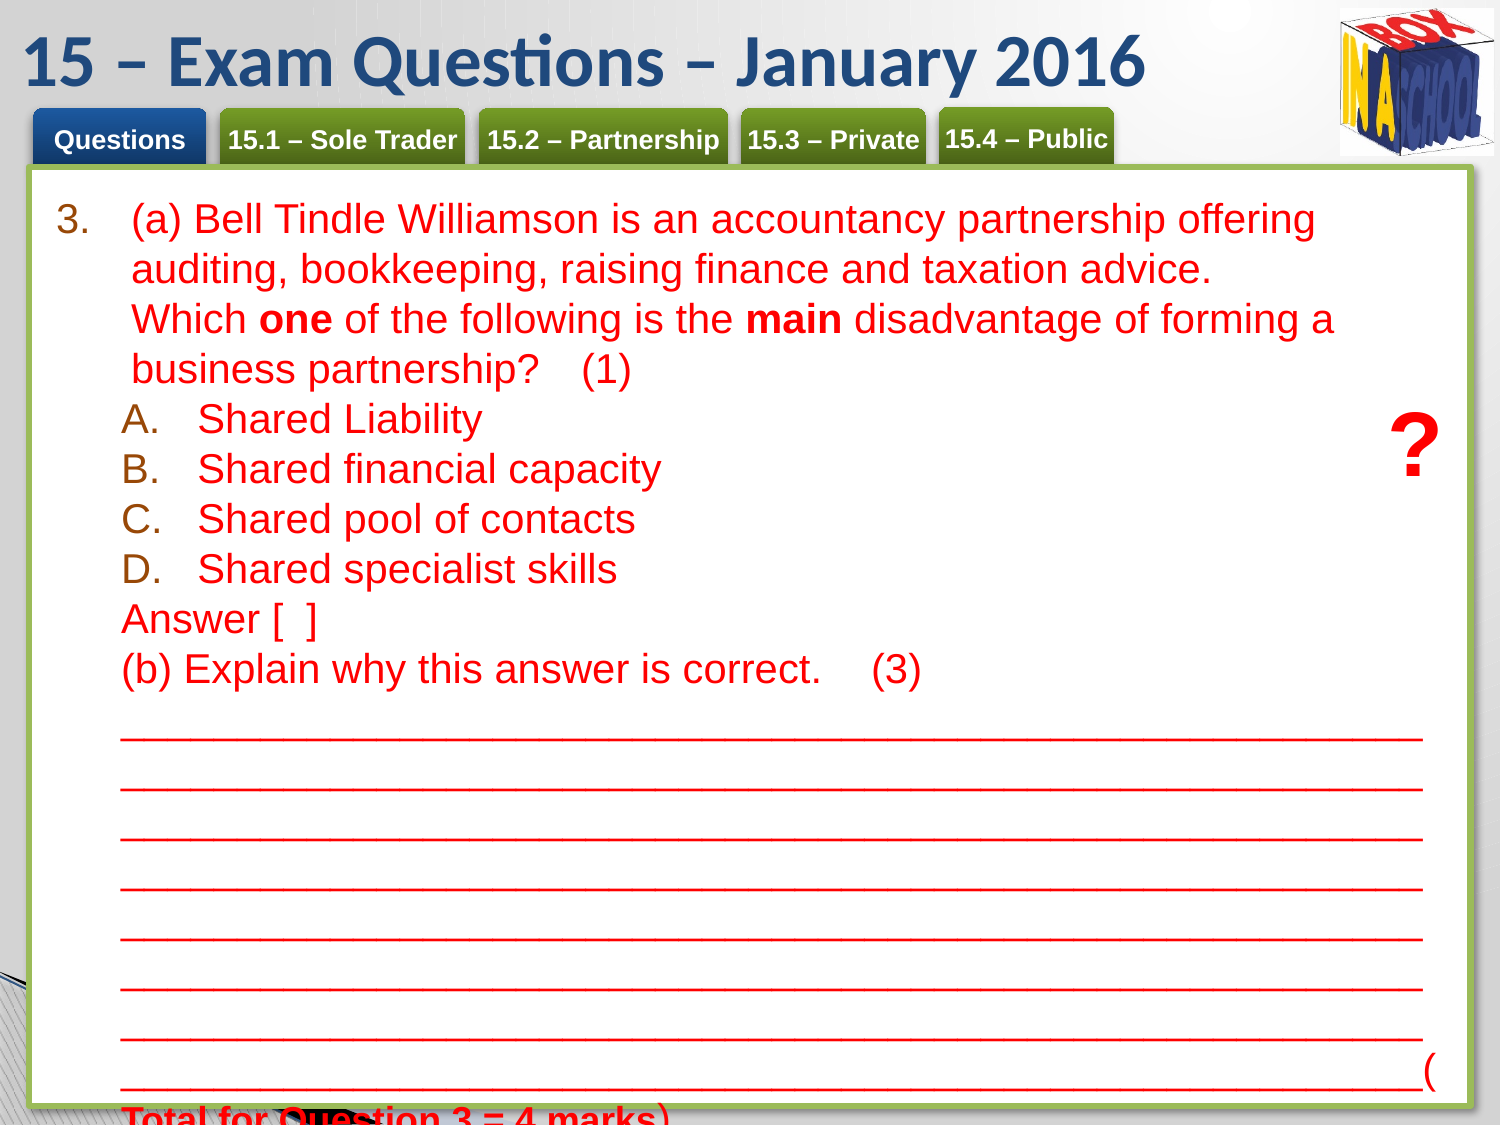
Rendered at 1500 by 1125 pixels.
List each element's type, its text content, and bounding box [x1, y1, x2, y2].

text_box ? [1372, 377, 1459, 502]
picture [1340, 8, 1495, 156]
title 15 – Exam Questions – January 2016 [5, 11, 1270, 102]
text_box (a) Bell Tindle Williamson is an accountancy partnership offering auditing, bookkeeping, raising finance and taxation advice. Which one of the following is the main disadvantage of forming a business partnership? (1) Shared Liability Shared financial capacity Shared pool of contacts Shared specialist skills Answer [ ] (b) Explain why this answer is correct. (3) ________________________________________________________________________________________________________________________________________________________________________________________________________________________________________________________________________________________________________________________________________________________________________________________________________________________________________________________________(Total for Question 3 = 4 marks) [41, 184, 1459, 1125]
